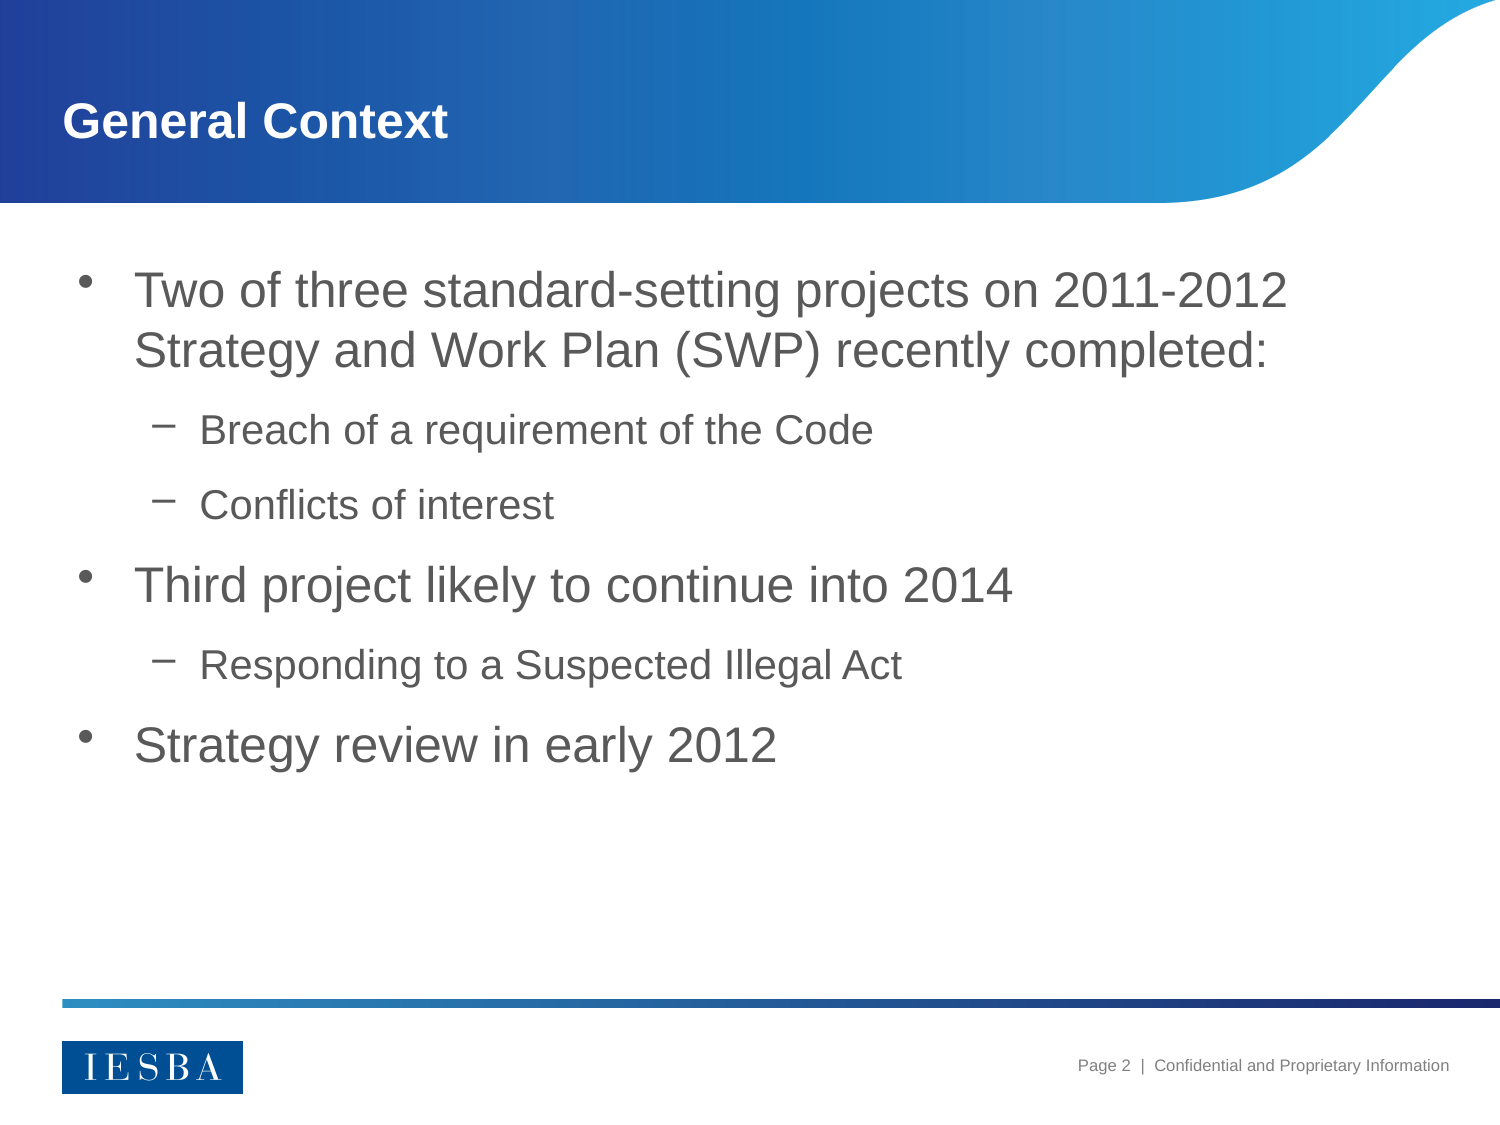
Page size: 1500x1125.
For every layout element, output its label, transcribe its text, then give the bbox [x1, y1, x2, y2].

title General Context [62, 75, 1300, 163]
list Two of three standard-setting projects on 2011-2012 Strategy and Work Plan (SWP) recently completed: Breach of a requirement of the Code Conflicts of interest Third project likely to continue into 2014 Responding to a Suspected Illegal Act Strategy review in early 2012 [62, 249, 1475, 988]
picture [62, 1041, 243, 1094]
picture [0, 0, 1497, 203]
